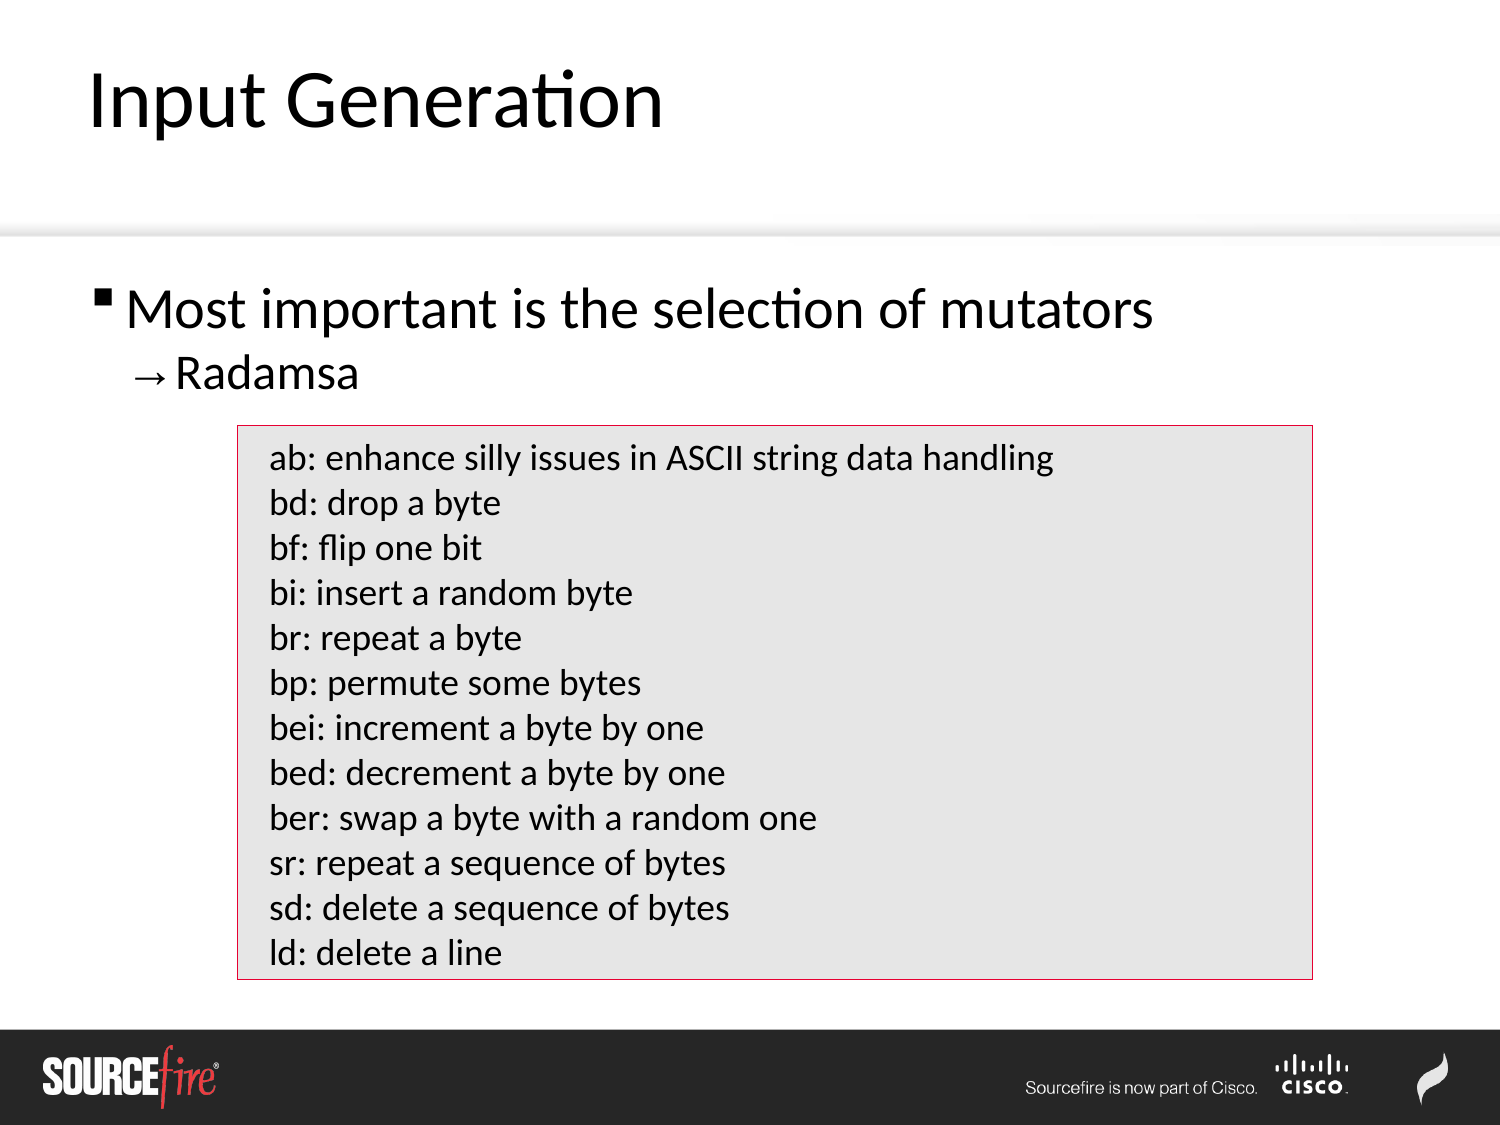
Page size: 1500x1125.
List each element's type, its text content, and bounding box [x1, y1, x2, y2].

picture [1417, 1051, 1448, 1106]
text_box ab: enhance silly issues in ASCII string data handling bd: drop a byte bf: flip one bit bi: insert a random byte br: repeat a byte bp: permute some bytes bei: increment a byte by one bed: decrement a byte by one ber: swap a byte with a random one sr: repeat a sequence of bytes sd: delete a sequence of bytes ld: delete a line [237, 425, 1313, 980]
picture [1026, 1054, 1348, 1097]
picture [43, 1045, 219, 1109]
text_box Most important is the selection of mutators Radamsa [75, 262, 1425, 1005]
text_box Input Generation [72, 51, 1423, 215]
picture [0, 214, 1500, 246]
